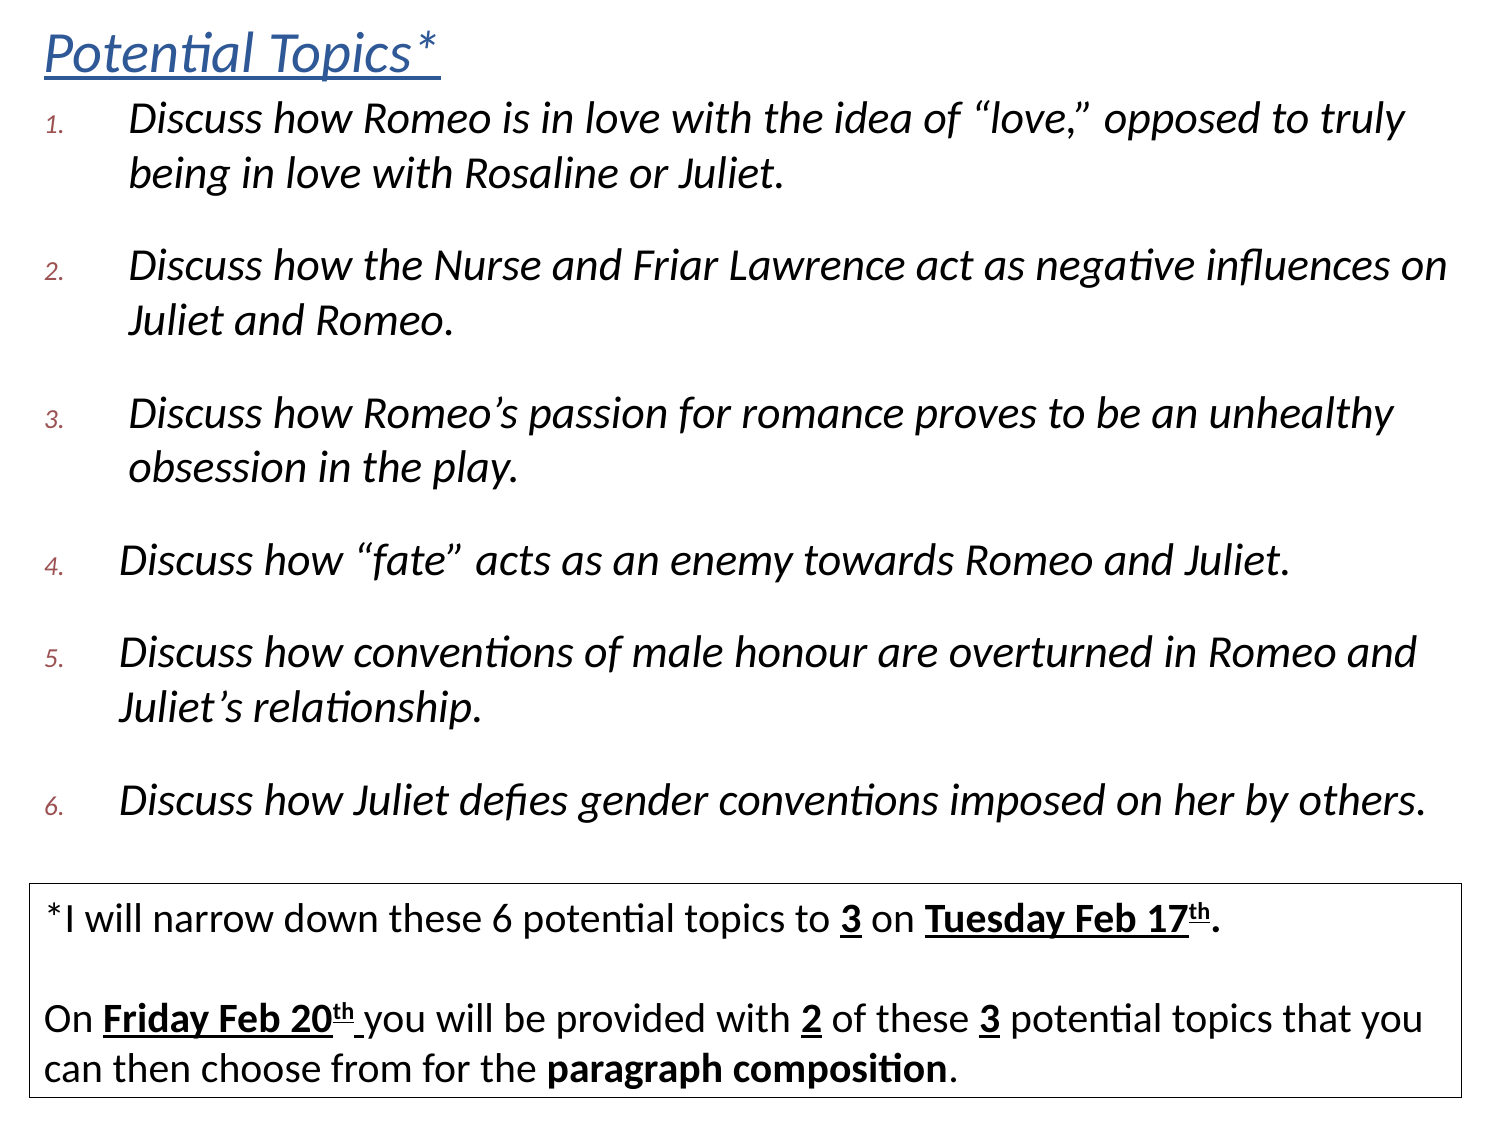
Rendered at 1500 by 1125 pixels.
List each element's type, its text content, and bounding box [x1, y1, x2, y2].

title Potential Topics* [29, 3, 469, 79]
text_box *I will narrow down these 6 potential topics to 3 on Tuesday Feb 17th. On Friday Feb 20th you will be provided with 2 of these 3 potential topics that you can then choose from for the paragraph composition. [29, 883, 1462, 1098]
list Discuss how Romeo is in love with the idea of “love,” opposed to truly being in love with Rosaline or Juliet. Discuss how the Nurse and Friar Lawrence act as negative influences on Juliet and Romeo. Discuss how Romeo’s passion for romance proves to be an unhealthy obsession in the play. Discuss how “fate” acts as an enemy towards Romeo and Juliet. Discuss how conventions of male honour are overturned in Romeo and Juliet’s relationship. Discuss how Juliet defies gender conventions imposed on her by others. [29, 79, 1488, 946]
